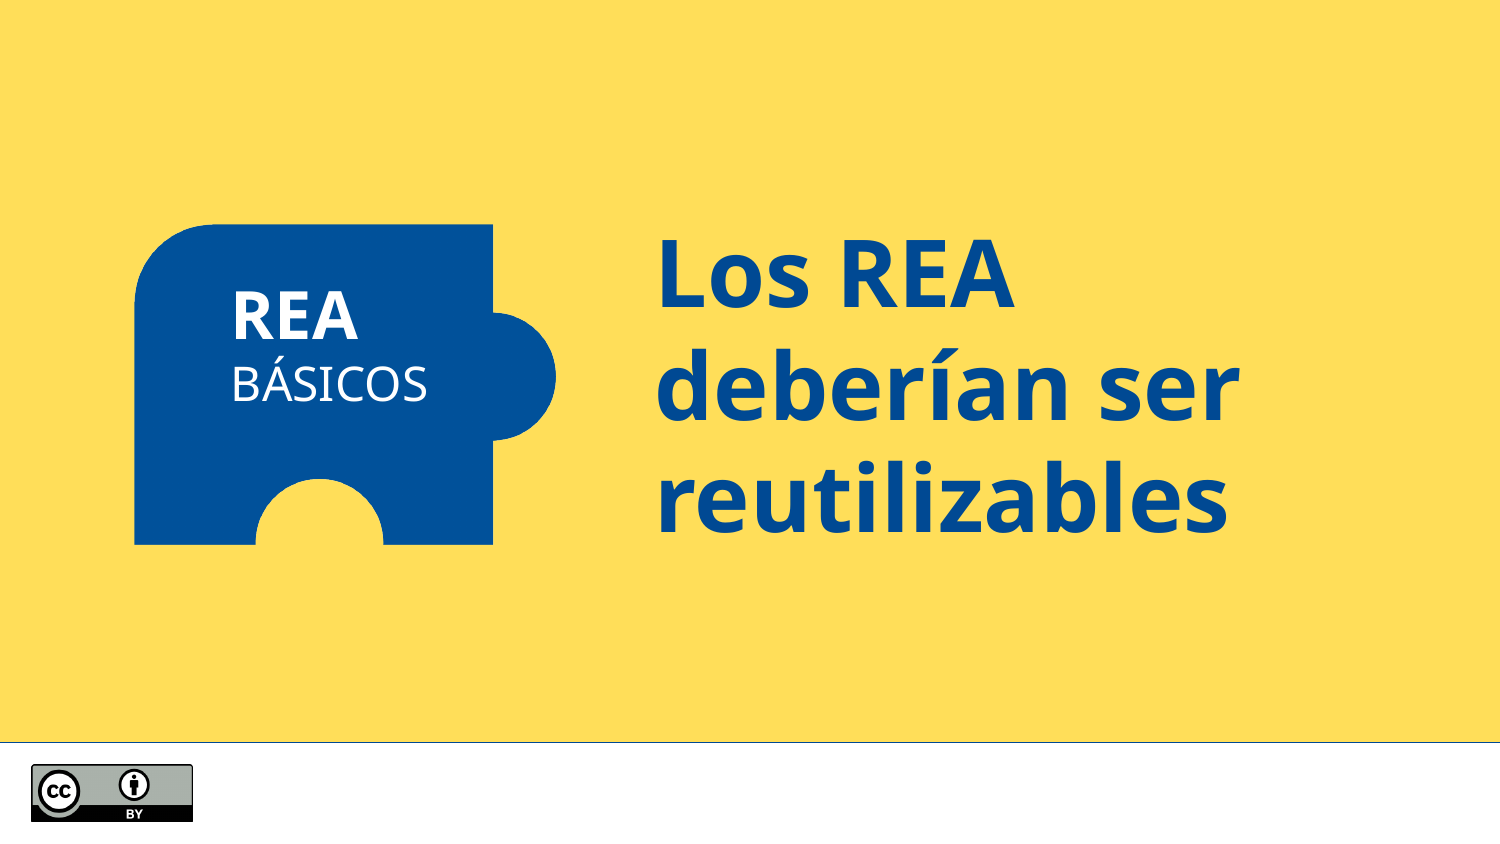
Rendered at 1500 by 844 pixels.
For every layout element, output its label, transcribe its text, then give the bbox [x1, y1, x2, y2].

picture [31, 764, 193, 822]
text_box REA BÁSICOS [560, 258, 862, 426]
text_box [0, 750, 1500, 844]
picture [133, 224, 556, 545]
text_box Los REA deberían ser reutilizables [639, 199, 1427, 567]
